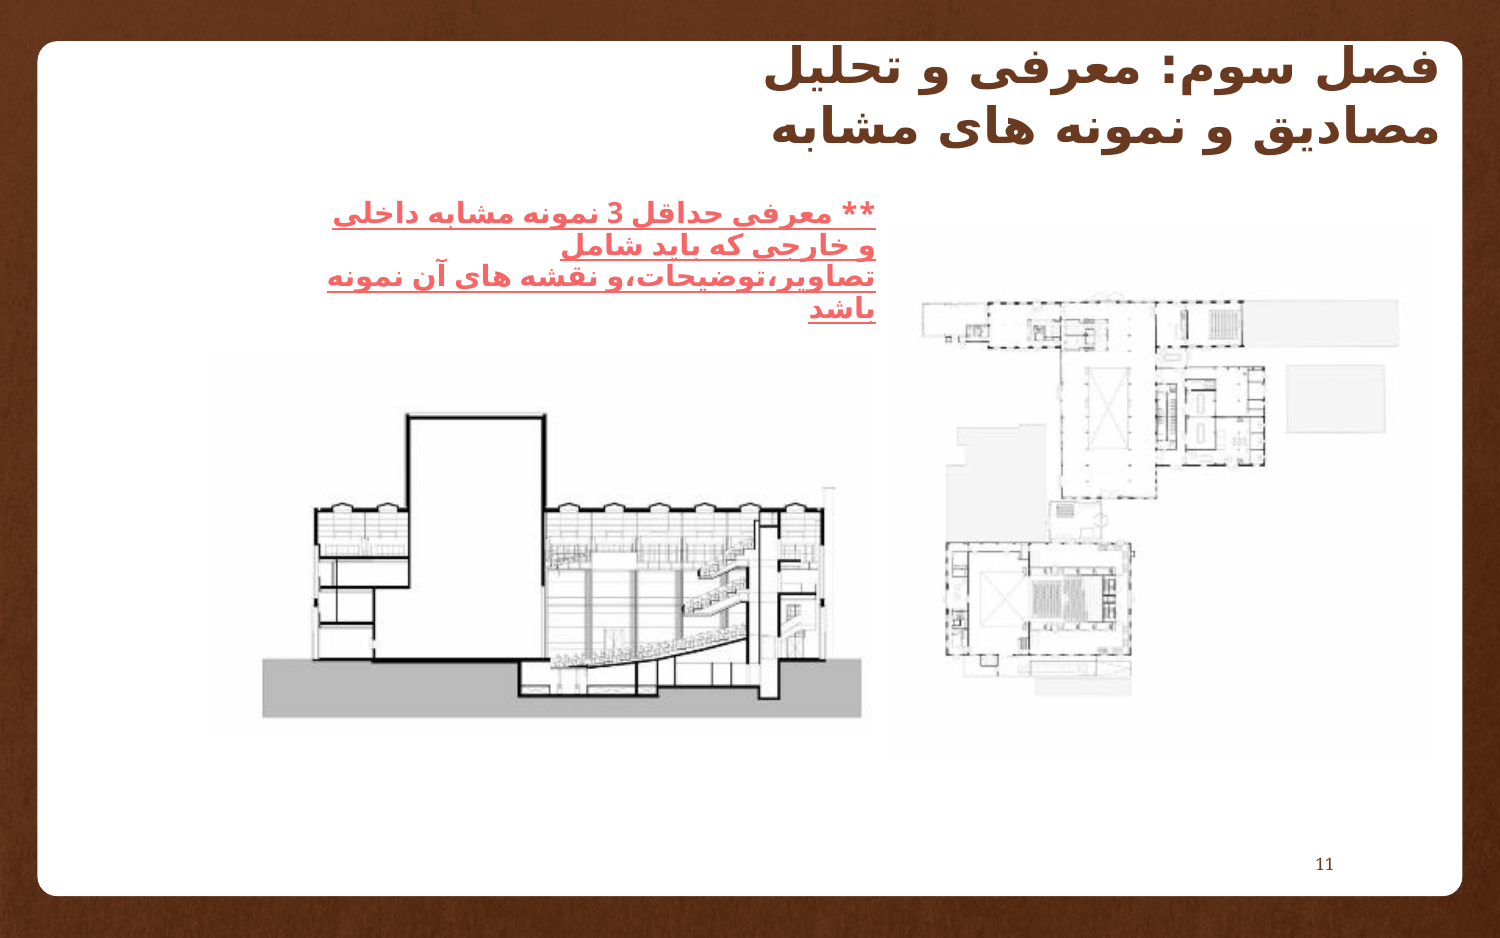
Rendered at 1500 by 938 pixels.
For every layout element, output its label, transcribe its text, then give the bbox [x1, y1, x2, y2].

picture [208, 356, 873, 730]
picture [889, 220, 1431, 765]
text_box فصل سوم: معرفی و تحلیل مصادیق و نمونه های مشابه [646, 84, 1453, 160]
slide_number 11 [1262, 843, 1350, 886]
text_box ** معرفی حداقل 3 نمونه مشابه داخلی و خارجی که باید شامل تصاویر،توضیحات،و نقشه های آن نمونه باشد [307, 193, 888, 327]
